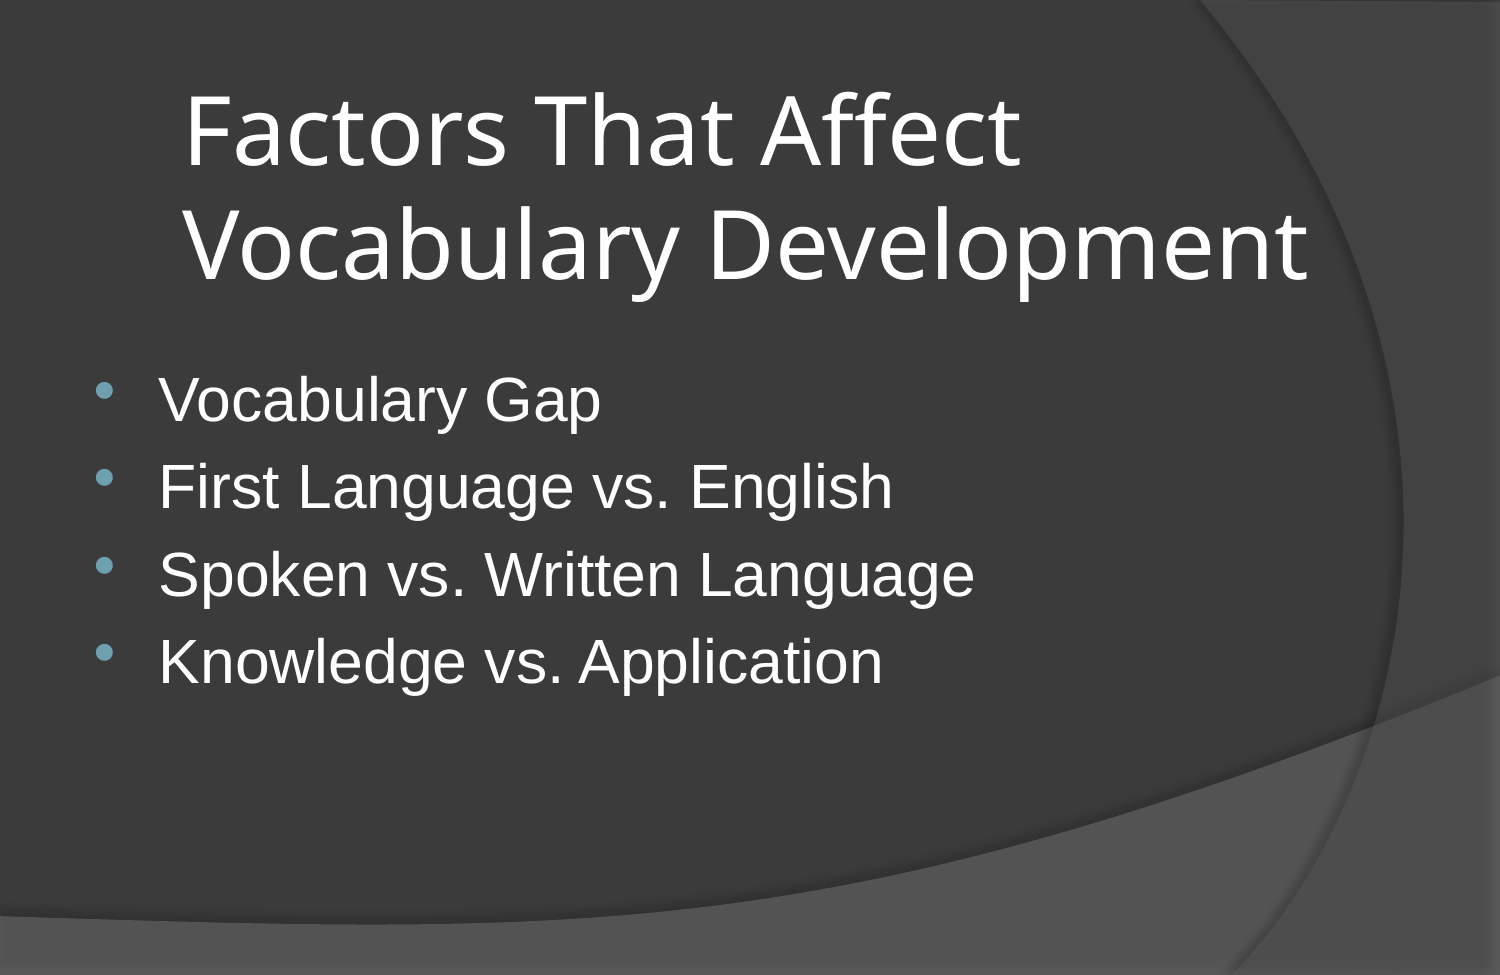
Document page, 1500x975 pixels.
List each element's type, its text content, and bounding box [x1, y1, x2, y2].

list Vocabulary Gap First Language vs. English Spoken vs. Written Language Knowledge vs. Application [74, 351, 1426, 845]
title Factors That Affect Vocabulary Development [174, 42, 1413, 326]
